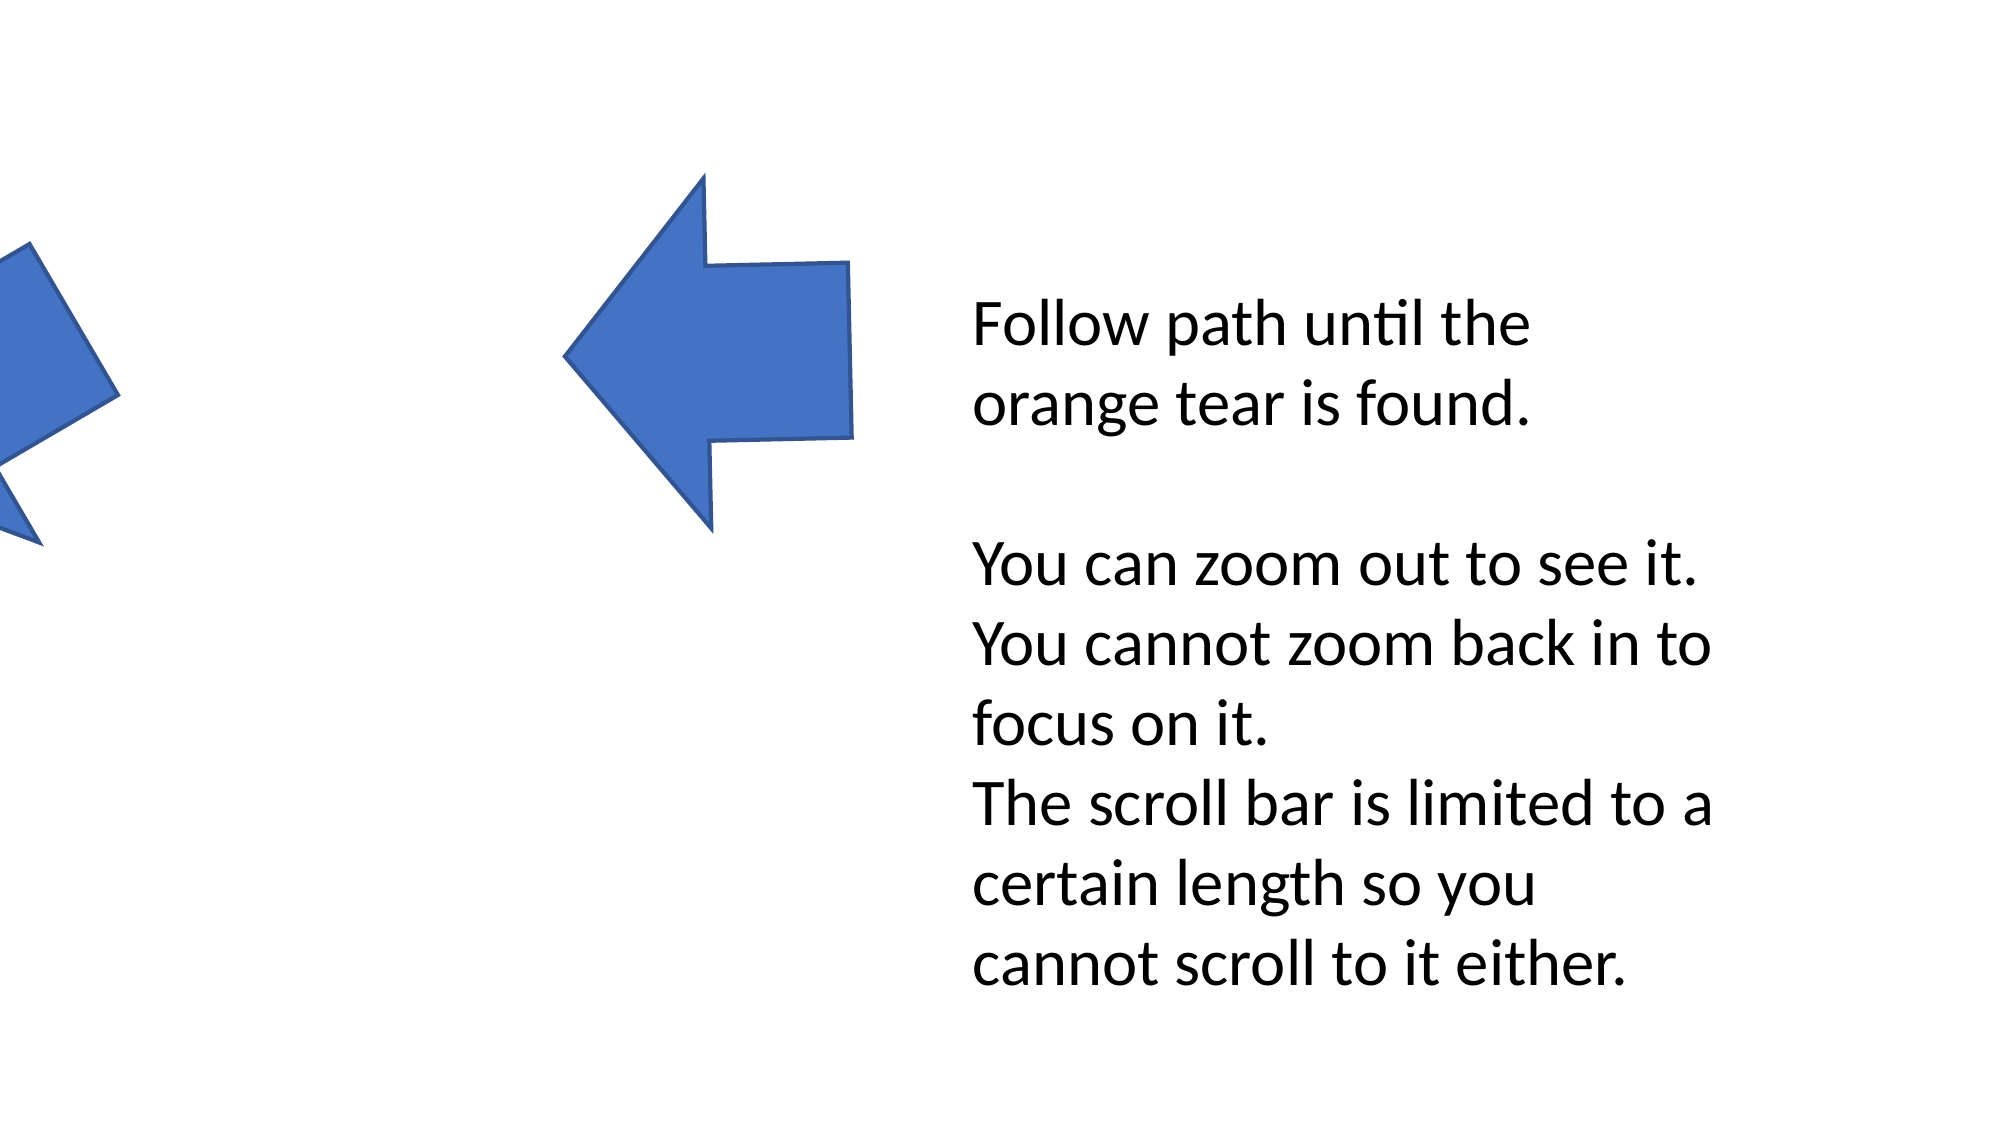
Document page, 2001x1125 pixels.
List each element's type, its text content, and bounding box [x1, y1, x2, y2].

text_box [0, 241, 121, 467]
text_box Follow path until the orange tear is found. You can zoom out to see it. You cannot zoom back in to focus on it. The scroll bar is limited to a certain length so you cannot scroll to it either. [957, 178, 1733, 1099]
text_box [0, 471, 44, 547]
text_box [562, 172, 854, 535]
